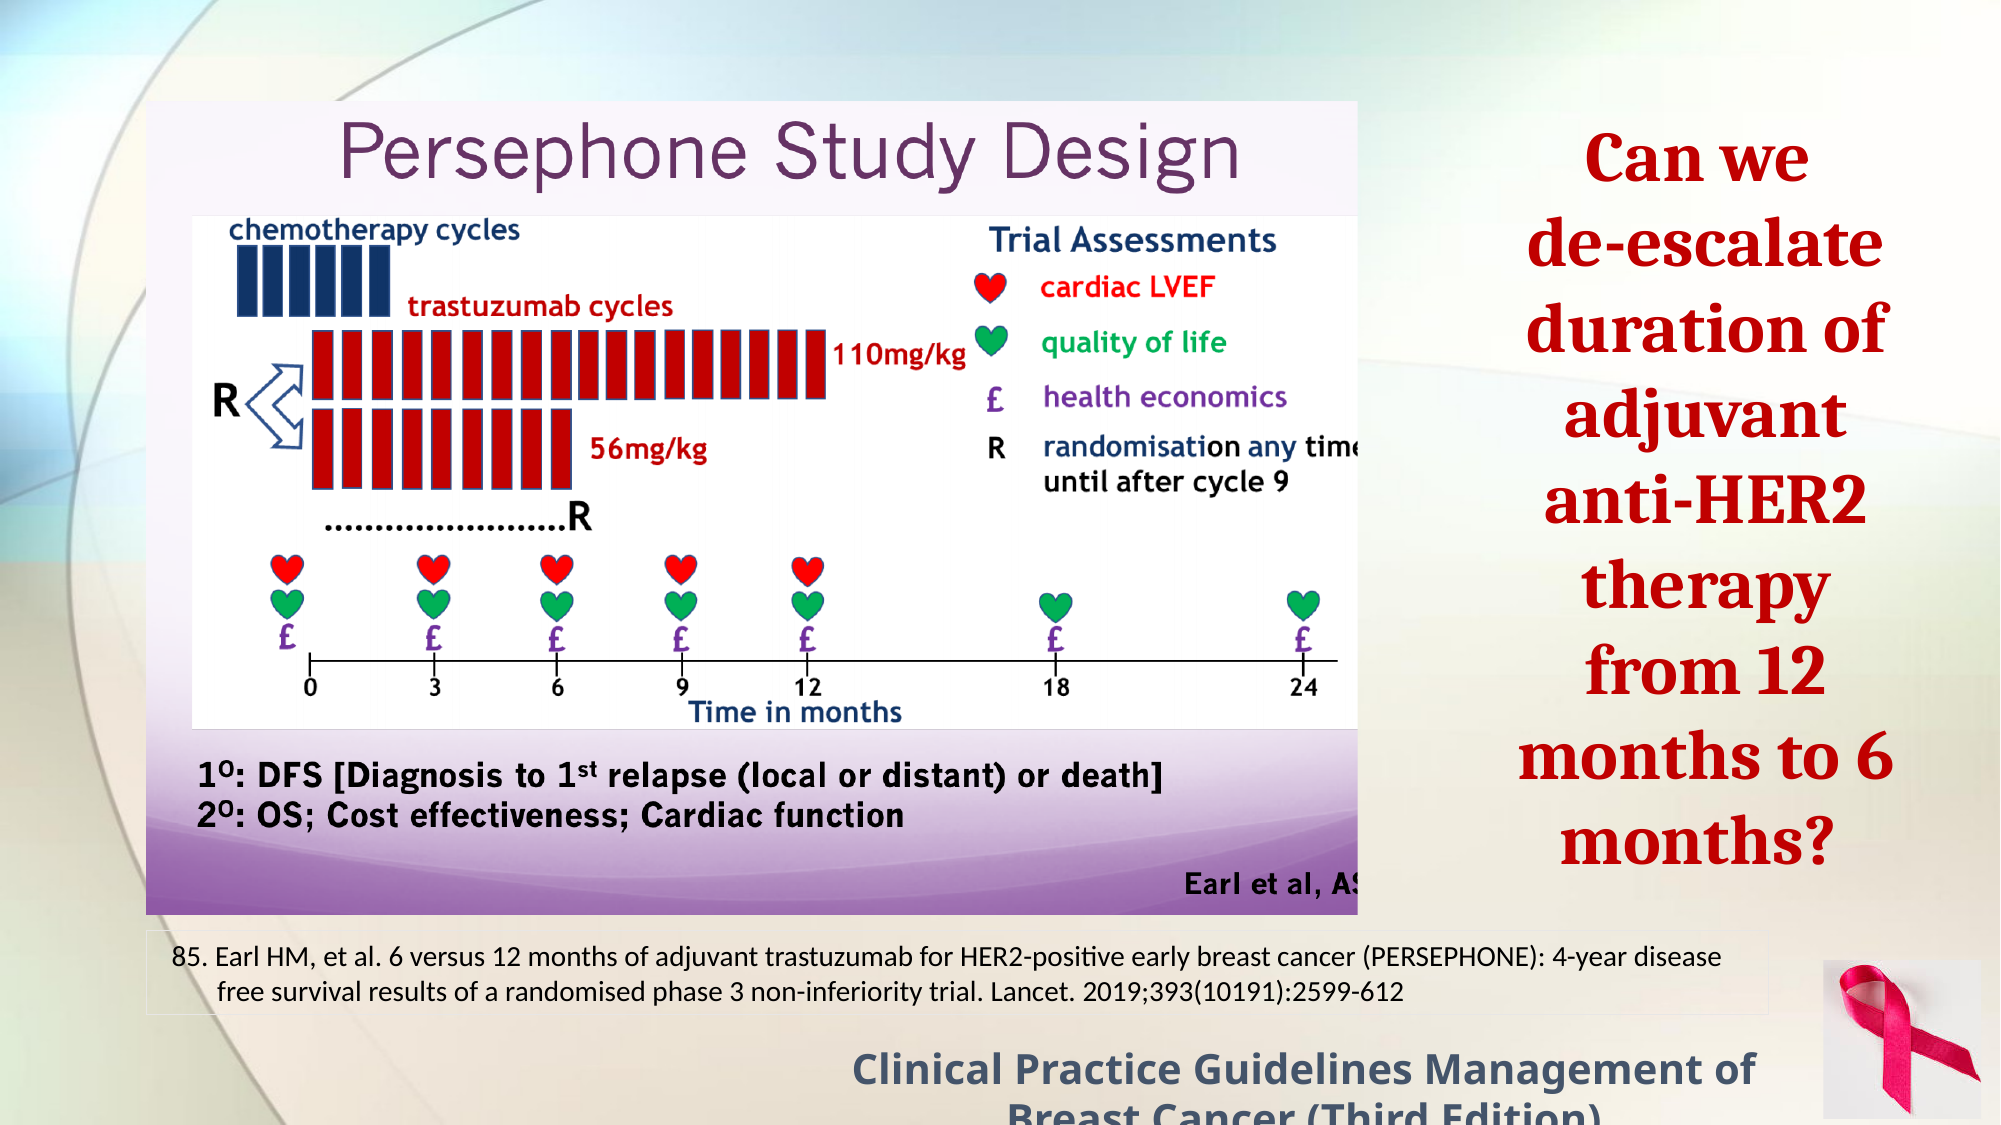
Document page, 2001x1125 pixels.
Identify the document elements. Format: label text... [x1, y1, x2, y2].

text_box 85. Earl HM, et al. 6 versus 12 months of adjuvant trastuzumab for HER2-positive early breast cancer (PERSEPHONE): 4-year disease free survival results of a randomised phase 3 non-inferiority trial. Lancet. 2019;393(10191):2599-612 [146, 930, 1769, 1015]
text_box Clinical Practice Guidelines Management of Breast Cancer (Third Edition) [788, 1035, 1820, 1125]
picture [0, 0, 2001, 1125]
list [145, 101, 1358, 915]
title Can we de-escalate duration of adjuvant anti-HER2 therapy from 12 months to 6 months? [1491, 101, 1921, 888]
